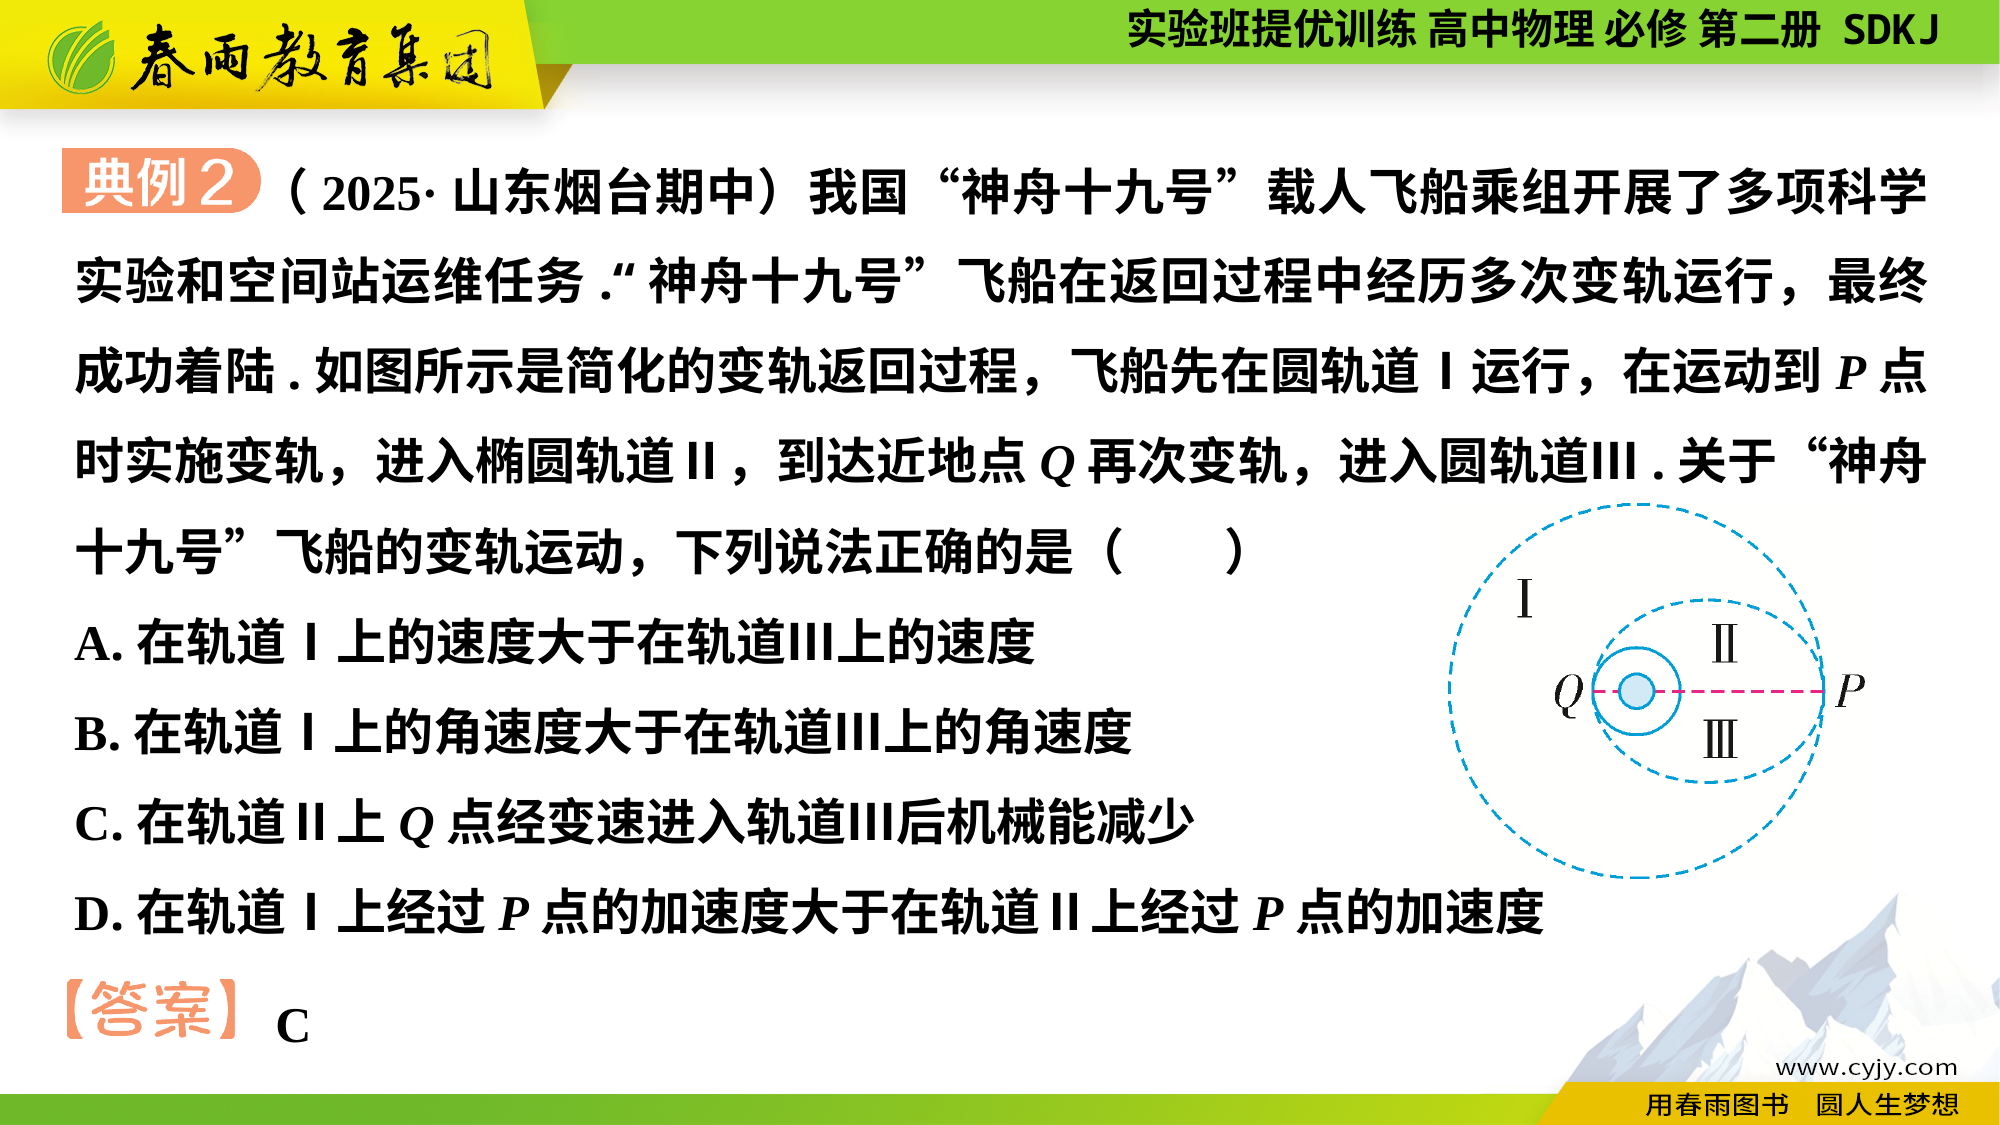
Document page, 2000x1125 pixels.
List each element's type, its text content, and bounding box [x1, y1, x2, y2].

text_box C [260, 955, 327, 1060]
list （2025·山东烟台期中）我国“神舟十九号”载人飞船乘组开展了多项科学实验和空间站运维任务.“神舟十九号”飞船在返回过程中经历多次变轨运行，最终成功着陆.如图所示是简化的变轨返回过程，飞船先在圆轨道Ⅰ运行，在运动到P点时实施变轨，进入椭圆轨道Ⅱ，到达近地点Q再次变轨，进入圆轨道Ⅲ.关于“神舟十九号”飞船的变轨运动，下列说法正确的是（ ） A.在轨道Ⅰ上的速度大于在轨道Ⅲ上的速度 B.在轨道Ⅰ上的角速度大于在轨道Ⅲ上的角速度 C.在轨道Ⅱ上Q点经变速进入轨道Ⅲ后机械能减少 D.在轨道Ⅰ上经过P点的加速度大于在轨道Ⅱ上经过P点的加速度 [59, 122, 1944, 956]
picture [0, 0, 2000, 1125]
